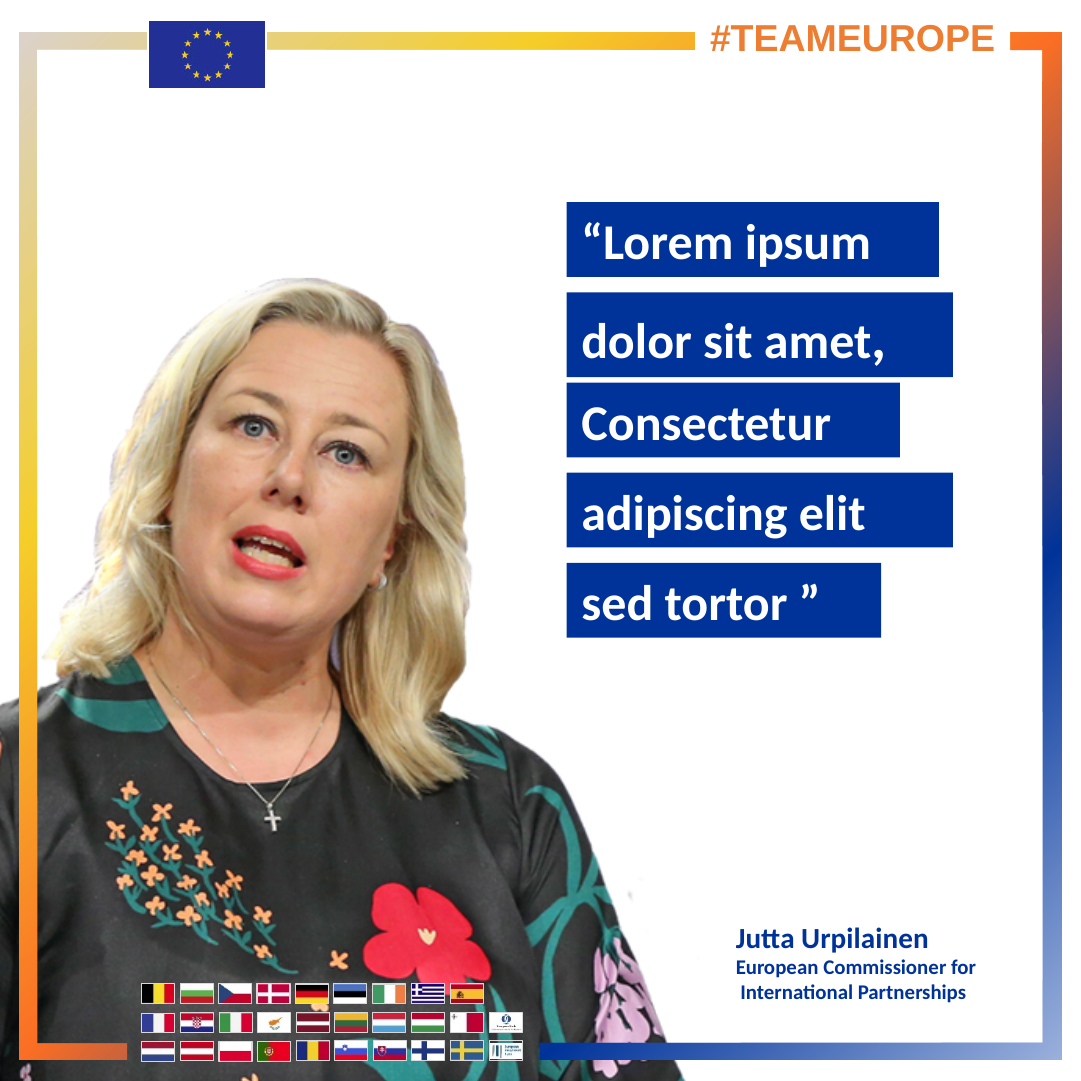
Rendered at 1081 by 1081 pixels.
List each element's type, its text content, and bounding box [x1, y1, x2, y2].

text_box Jutta Urpilainen European Commissioner for International Partnerships [721, 911, 1081, 1012]
text_box adipiscing elit [566, 472, 953, 548]
text_box “Lorem ipsum [566, 202, 939, 277]
picture [0, 0, 1081, 1081]
text_box dolor sit amet, [566, 292, 953, 378]
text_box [142, 983, 522, 1061]
text_box sed tortor ” [566, 562, 882, 638]
text_box Consectetur [566, 382, 900, 458]
